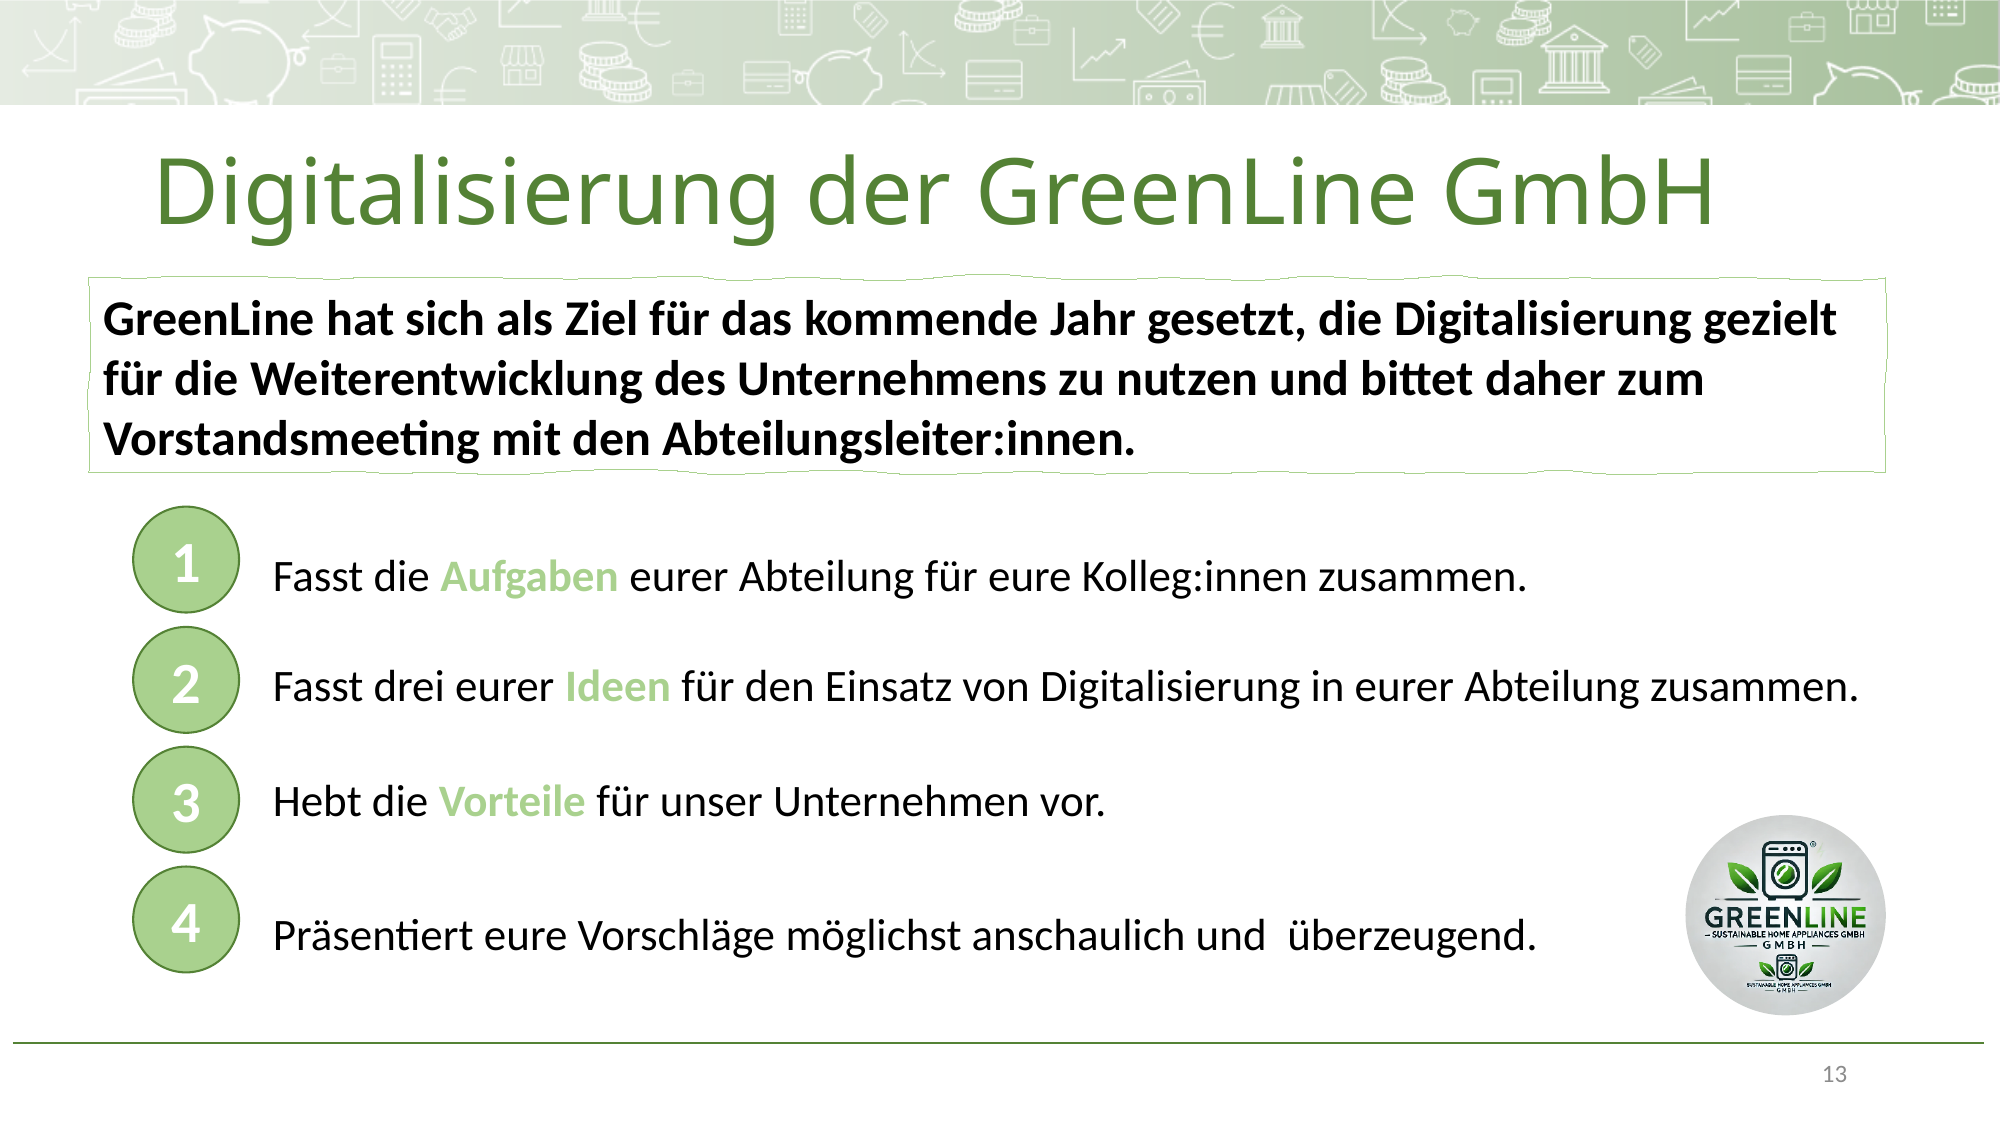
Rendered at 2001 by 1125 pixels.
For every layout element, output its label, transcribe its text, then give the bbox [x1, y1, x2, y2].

text_box 1 [132, 505, 241, 614]
text_box 4 [132, 865, 241, 974]
text_box 2 [132, 625, 241, 734]
list Fasst die Aufgaben eurer Abteilung für eure Kolleg:innen zusammen. Fasst drei eurer Ideen für den Einsatz von Digitalisierung in eurer Abteilung zusammen. Hebt die Vorteile für unser Unternehmen vor. Präsentiert eure Vorschläge möglichst anschaulich und überzeugend. [186, 545, 1912, 973]
slide_number 13 [1412, 1042, 1863, 1103]
title Digitalisierung der GreenLine GmbH [137, 111, 1863, 278]
picture [1685, 814, 1886, 1016]
text_box 3 [132, 745, 241, 854]
text_box GreenLine hat sich als Ziel für das kommende Jahr gesetzt, die Digitalisierung gezielt für die Weiterentwicklung des Unternehmens zu nutzen und bittet daher zum Vorstandsmeeting mit den Abteilungsleiter:innen. [87, 274, 1888, 475]
picture [0, 0, 2000, 105]
